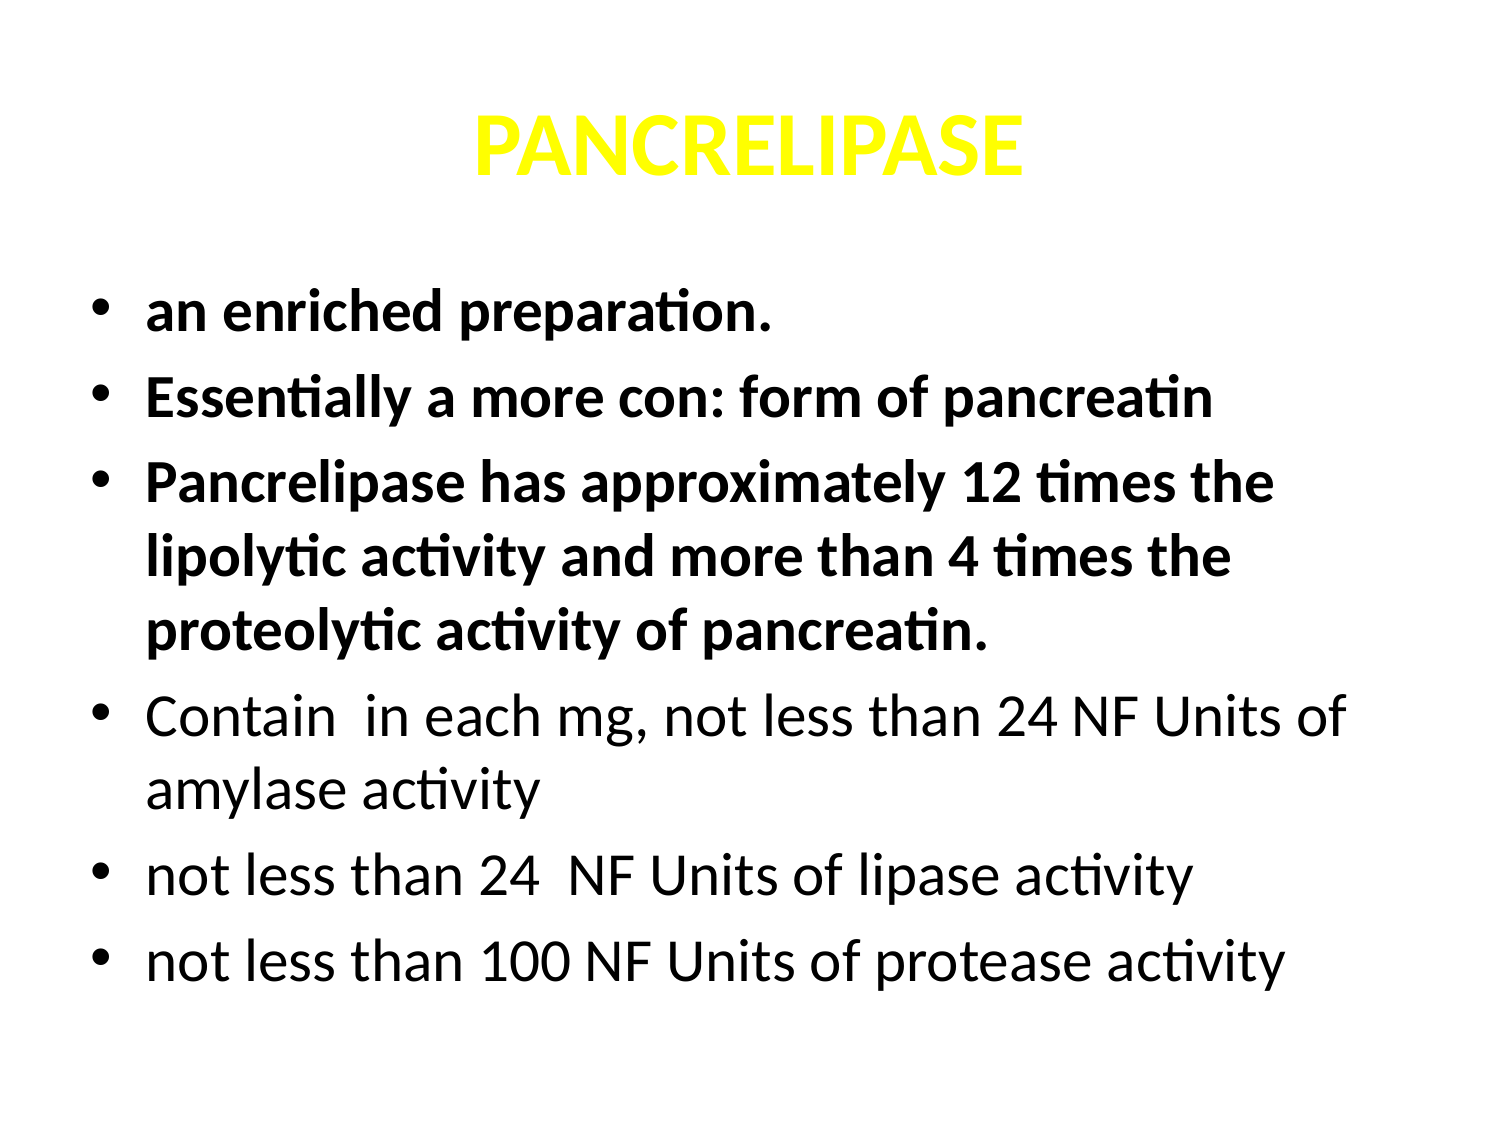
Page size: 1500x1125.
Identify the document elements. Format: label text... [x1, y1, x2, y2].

list an enriched preparation. Essentially a more con: form of pancreatin Pancrelipase has approximately 12 times the lipolytic activity and more than 4 times the proteolytic activity of pancreatin. Contain in each mg, not less than 24 NF Units of amylase activity not less than 24 NF Units of lipase activity not less than 100 NF Units of protease activity [75, 262, 1425, 1005]
title PANCRELIPASE [75, 45, 1425, 233]
